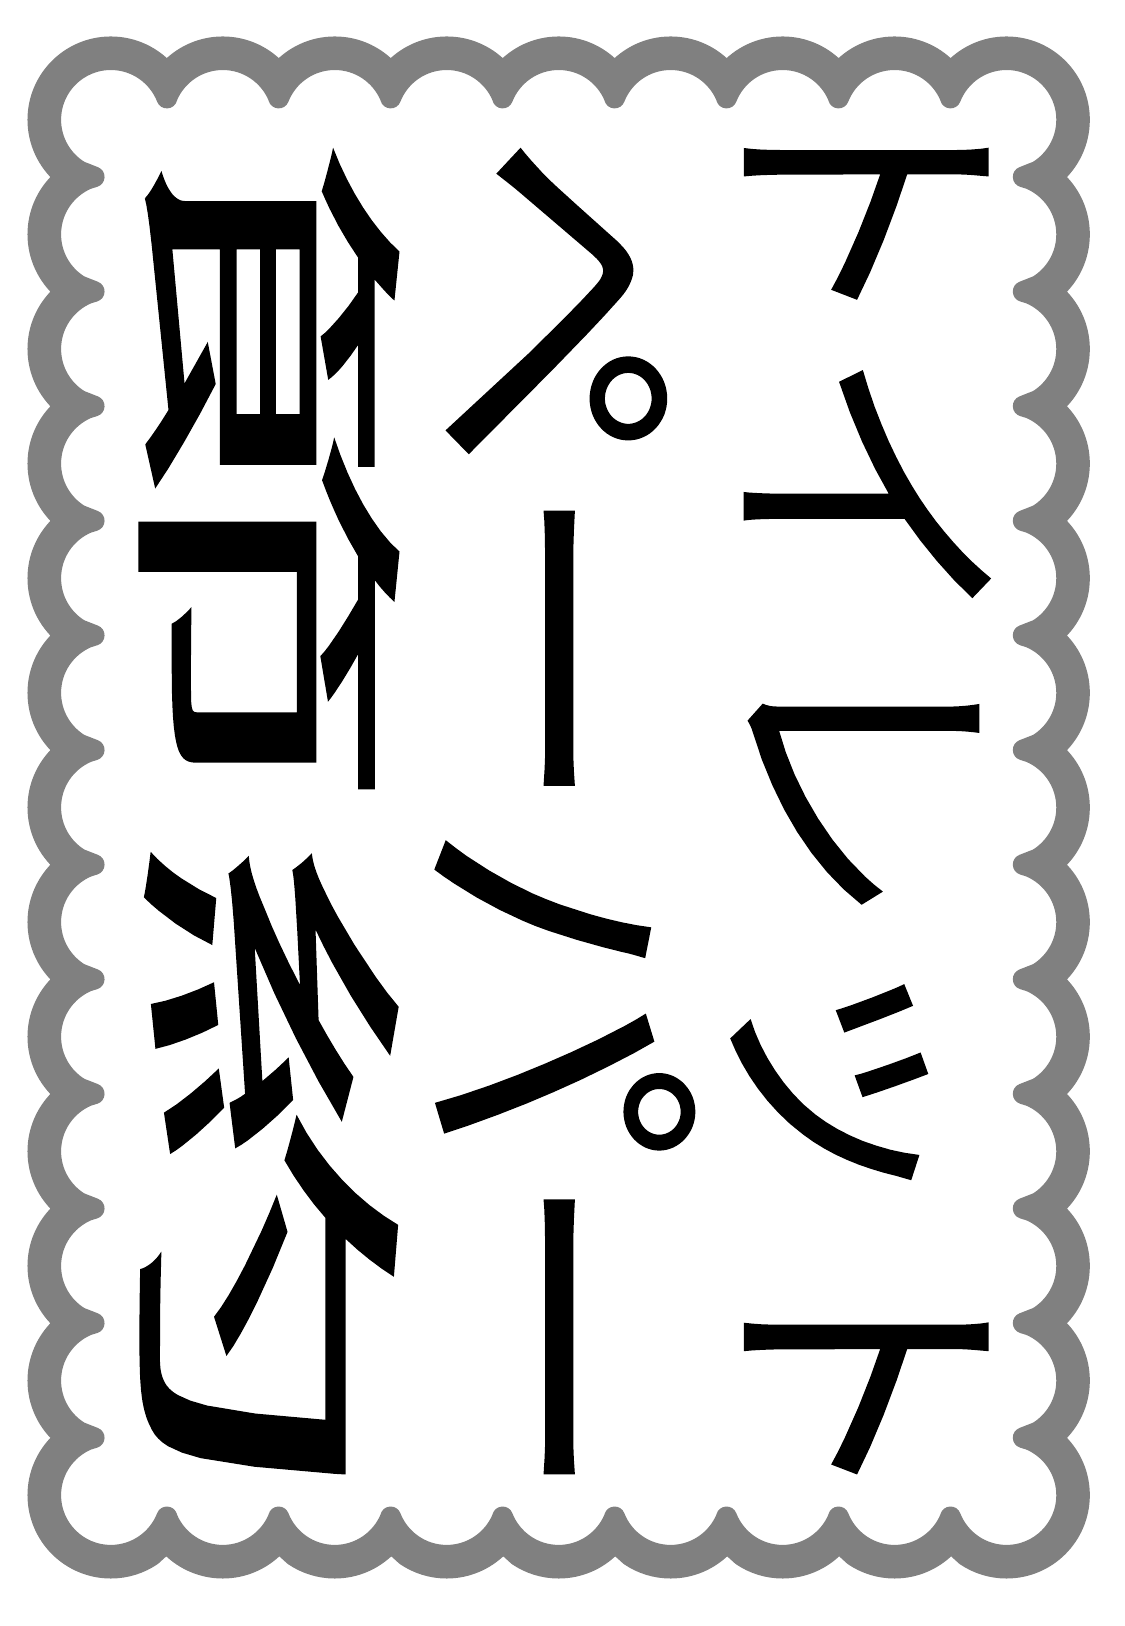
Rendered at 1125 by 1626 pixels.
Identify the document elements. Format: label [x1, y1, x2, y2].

text_box [35, 44, 1082, 1571]
text_box [138, 147, 992, 1475]
